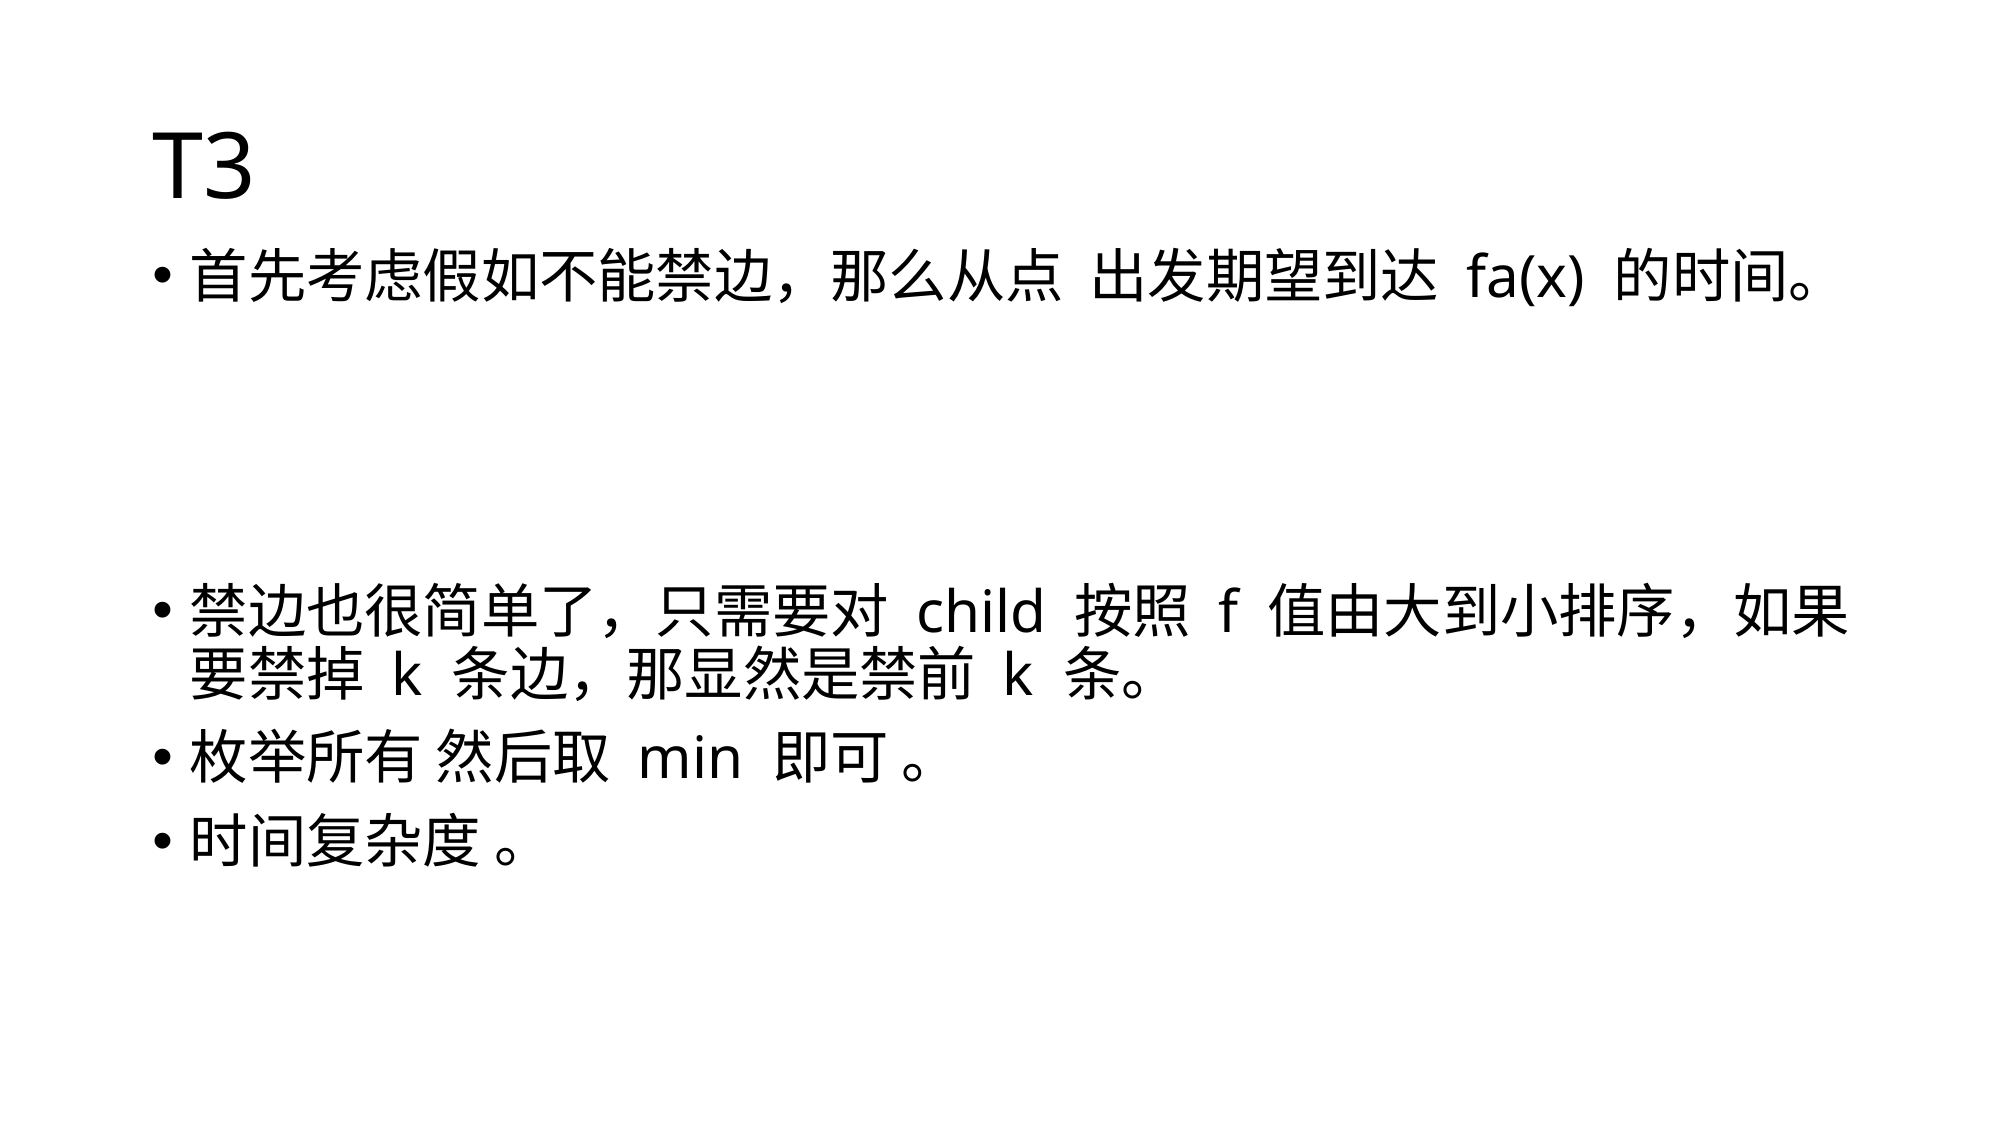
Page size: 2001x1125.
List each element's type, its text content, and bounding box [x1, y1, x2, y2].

title T3 [137, 59, 1863, 278]
